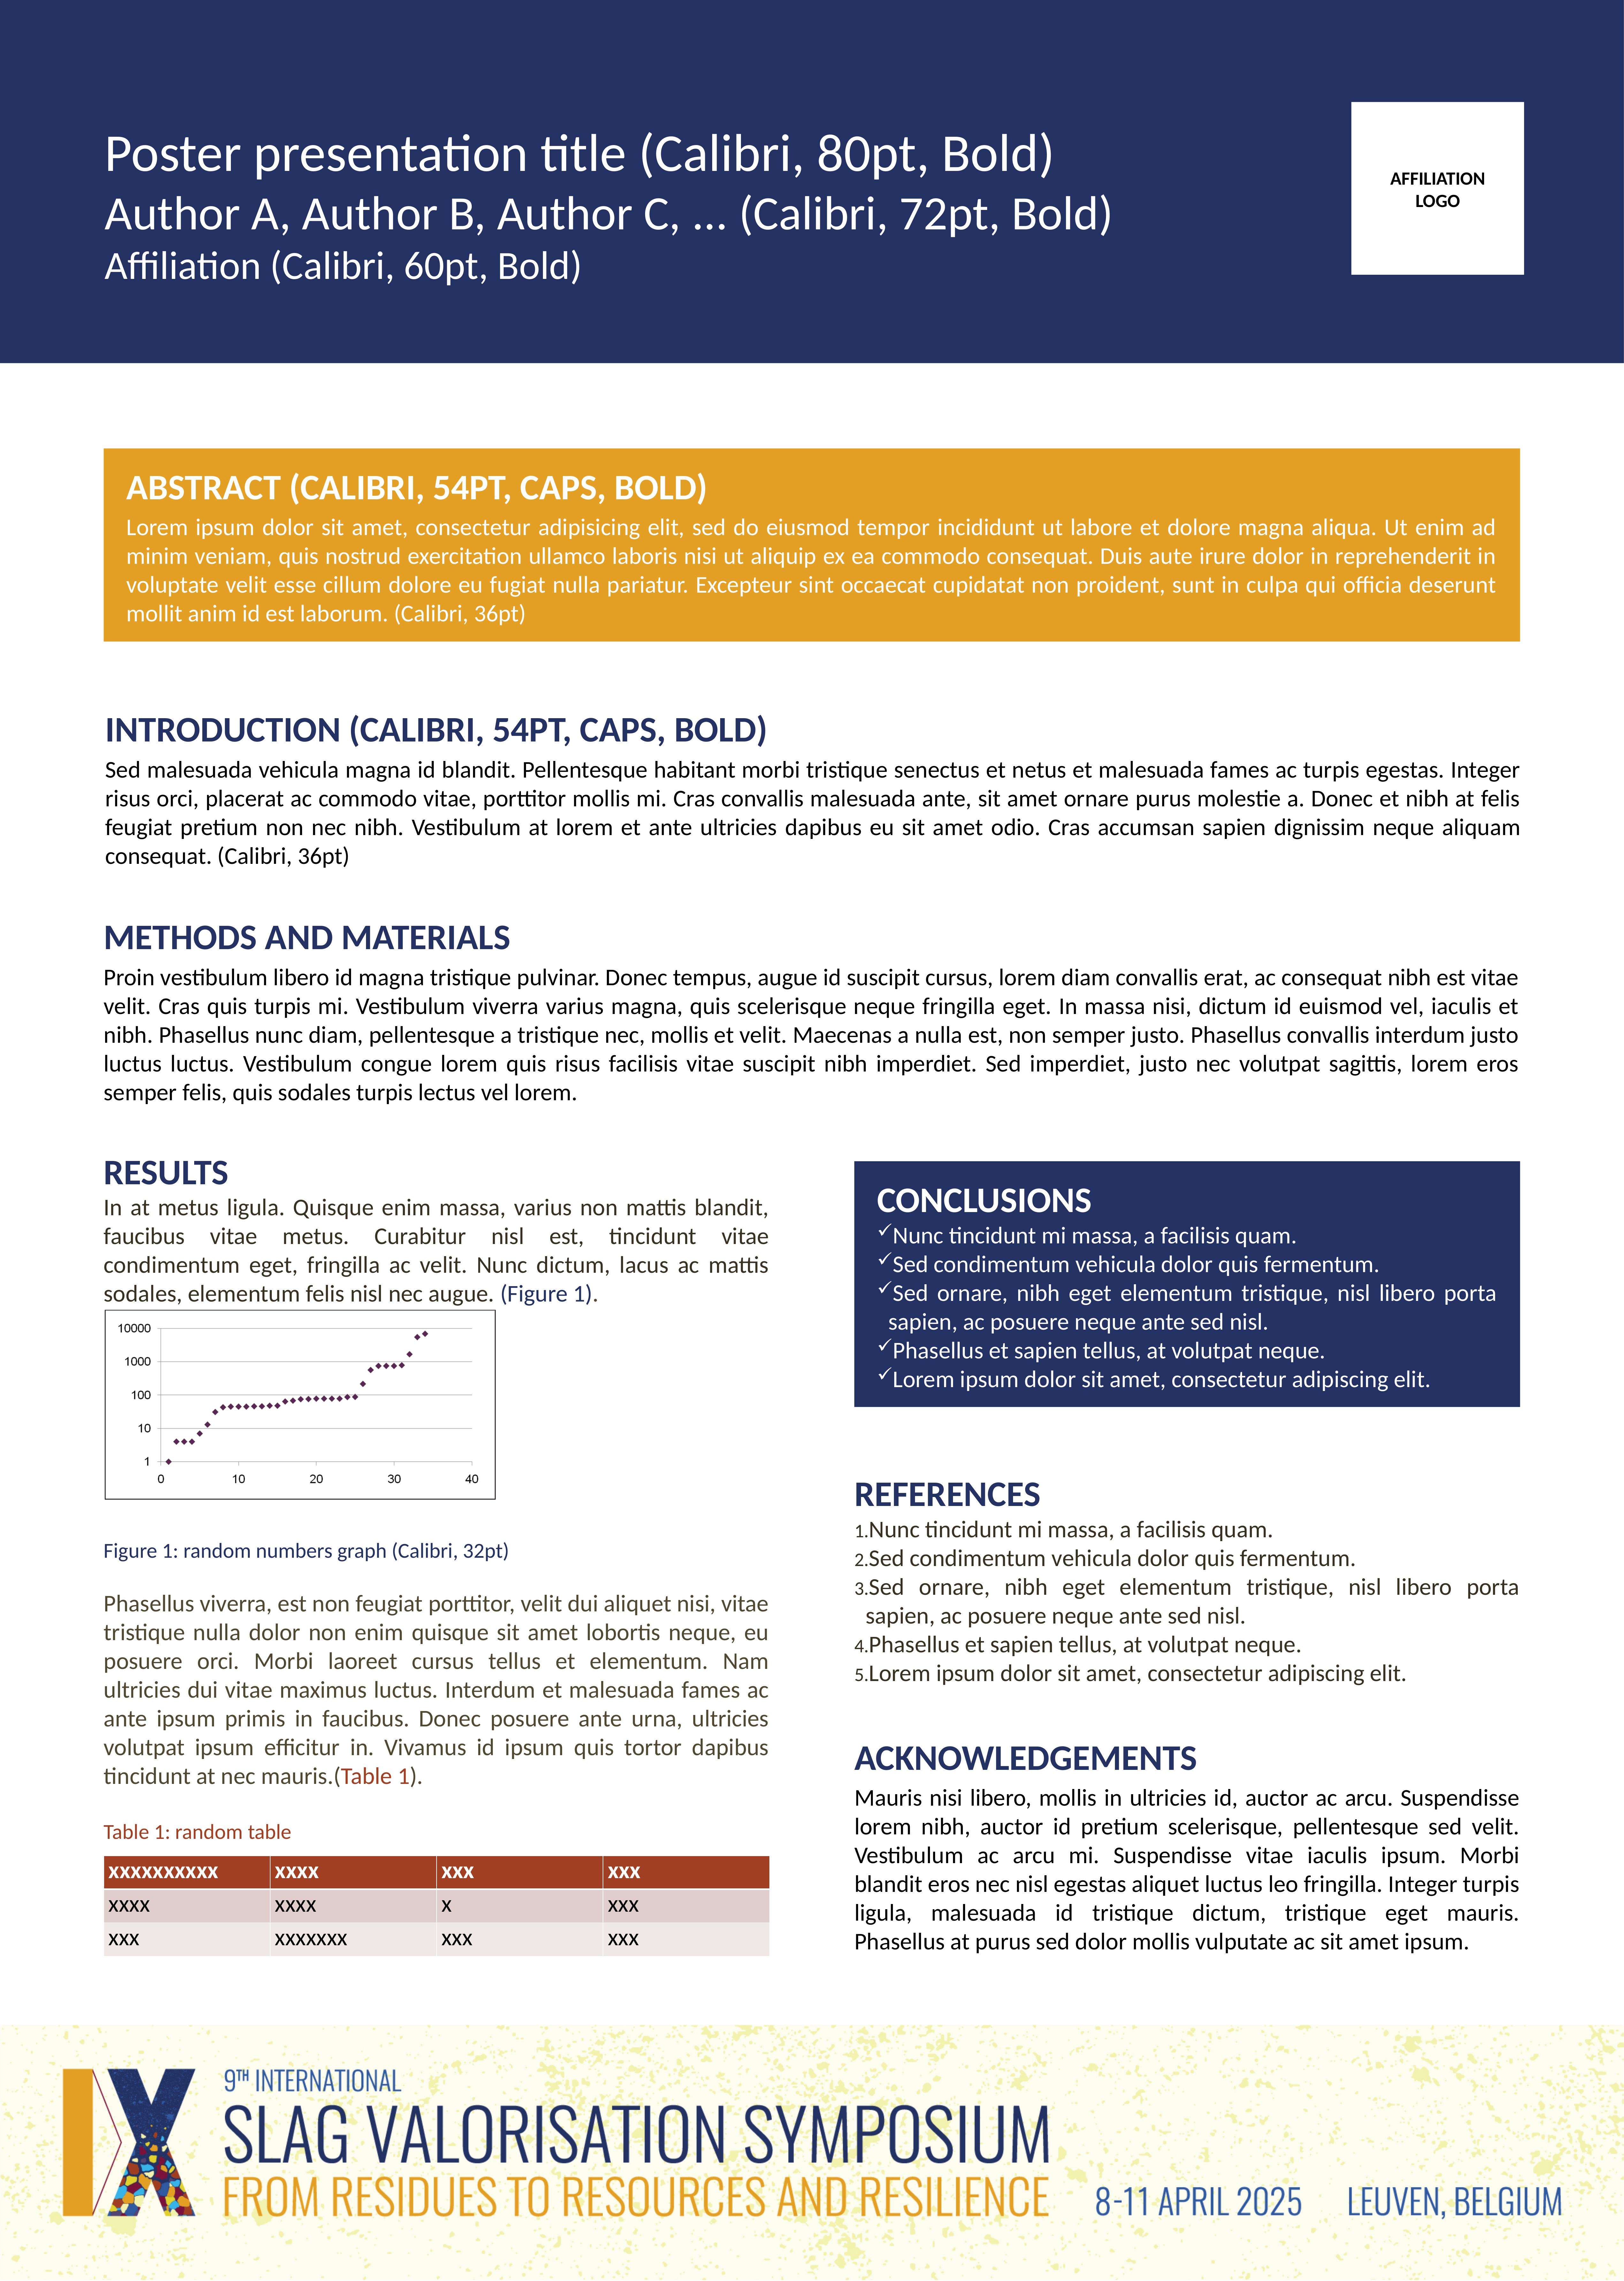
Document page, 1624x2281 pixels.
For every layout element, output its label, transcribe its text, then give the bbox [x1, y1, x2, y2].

table_cell xxxx [271, 1890, 436, 1923]
table_cell xxx [437, 1923, 603, 1956]
text_box ACKNOWLEDGEMENTS Mauris nisi libero, mollis in ultricies id, auctor ac arcu. Suspendisse lorem nibh, auctor id pretium scelerisque, pellentesque sed velit. Vestibulum ac arcu mi. Suspendisse vitae iaculis ipsum. Morbi blandit eros nec nisl egestas aliquet luctus leo fringilla. Integer turpis ligula, malesuada id tristique dictum, tristique eget mauris. Phasellus at purus sed dolor mollis vulputate ac sit amet ipsum. [854, 1733, 1521, 1955]
table_cell xxxx [104, 1890, 270, 1923]
text_box AFFILIATION LOGO [1351, 102, 1524, 110]
text_box INTRODUCTION (CALIBRI, 54PT, CAPS, BOLD) Sed malesuada vehicula magna id blandit. Pellentesque habitant morbi tristique senectus et netus et malesuada fames ac turpis egestas. Integer risus orci, placerat ac commodo vitae, porttitor mollis mi. Cras convallis malesuada ante, sit amet ornare purus molestie a. Donec et nibh at felis feugiat pretium non nec nibh. Vestibulum at lorem et ante ultricies dapibus eu sit amet odio. Cras accumsan sapien dignissim neque aliquam consequat. (Calibri, 36pt) [104, 705, 1522, 869]
table_cell xxx [603, 1923, 769, 1956]
text_box ABSTRACT (CALIBRI, 54PT, CAPS, BOLD) Lorem ipsum dolor sit amet, consectetur adipisicing elit, sed do eiusmod tempor incididunt ut labore et dolore magna aliqua. Ut enim ad minim veniam, quis nostrud exercitation ullamco laboris nisi ut aliquip ex ea commodo consequat. Duis aute irure dolor in reprehenderit in voluptate velit esse cillum dolore eu fugiat nulla pariatur. Excepteur sint occaecat cupidatat non proident, sunt in culpa qui officia deserunt mollit anim id est laborum. (Calibri, 36pt) [103, 448, 1521, 642]
table_cell x [437, 1890, 603, 1923]
text_box REFERENCES Nunc tincidunt mi massa, a facilisis quam. Sed condimentum vehicula dolor quis fermentum. Sed ornare, nibh eget elementum tristique, nisl libero porta sapien, ac posuere neque ante sed nisl. Phasellus et sapien tellus, at volutpat neque. Lorem ipsum dolor sit amet, consectetur adipiscing elit. [854, 1470, 1521, 1686]
table_header xxx [603, 1856, 769, 1888]
picture [105, 1310, 495, 1499]
table_header xxxx [271, 1856, 436, 1888]
table_cell xxxxxxx [271, 1923, 436, 1956]
text_box [0, 0, 1624, 364]
title Poster presentation title (Calibri, 80pt, Bold) Author A, Author B, Author C, ... (Calibri, 72pt, Bold) Affiliation (Calibri, 60pt, Bold) [88, 110, 1543, 288]
table_header xxx [437, 1856, 603, 1888]
table_cell xxx [104, 1923, 270, 1956]
picture [0, 2025, 1624, 2280]
text_box CONCLUSIONS Nunc tincidunt mi massa, a facilisis quam. Sed condimentum vehicula dolor quis fermentum. Sed ornare, nibh eget elementum tristique, nisl libero porta sapien, ac posuere neque ante sed nisl. Phasellus et sapien tellus, at volutpat neque. Lorem ipsum dolor sit amet, consectetur adipiscing elit. [854, 1161, 1521, 1408]
text_box METHODS AND MATERIALS Proin vestibulum libero id magna tristique pulvinar. Donec tempus, augue id suscipit cursus, lorem diam convallis erat, ac consequat nibh est vitae velit. Cras quis turpis mi. Vestibulum viverra varius magna, quis scelerisque neque fringilla eget. In massa nisi, dictum id euismod vel, iaculis et nibh. Phasellus nunc diam, pellentesque a tristique nec, mollis et velit. Maecenas a nulla est, non semper justo. Phasellus convallis interdum justo luctus luctus. Vestibulum congue lorem quis risus facilisis vitae suscipit nibh imperdiet. Sed imperdiet, justo nec volutpat sagittis, lorem eros semper felis, quis sodales turpis lectus vel lorem. [103, 913, 1521, 1106]
table_cell xxx [603, 1890, 769, 1923]
text_box RESULTS In at metus ligula. Quisque enim massa, varius non mattis blandit, faucibus vitae metus. Curabitur nisl est, tincidunt vitae condimentum eget, fringilla ac velit. Nunc dictum, lacus ac mattis sodales, elementum felis nisl nec augue. (Figure 1). Figure 1: random numbers graph (Calibri, 32pt) Phasellus viverra, est non feugiat porttitor, velit dui aliquet nisi, vitae tristique nulla dolor non enim quisque sit amet lobortis neque, eu posuere orci. Morbi laoreet cursus tellus et elementum. Nam ultricies dui vitae maximus luctus. Interdum et malesuada fames ac ante ipsum primis in faucibus. Donec posuere ante urna, ultricies volutpat ipsum efficitur in. Vivamus id ipsum quis tortor dapibus tincidunt at nec mauris.(Table 1). Table 1: random table [103, 1148, 770, 2010]
table_header xxxxxxxxxx [104, 1856, 270, 1888]
